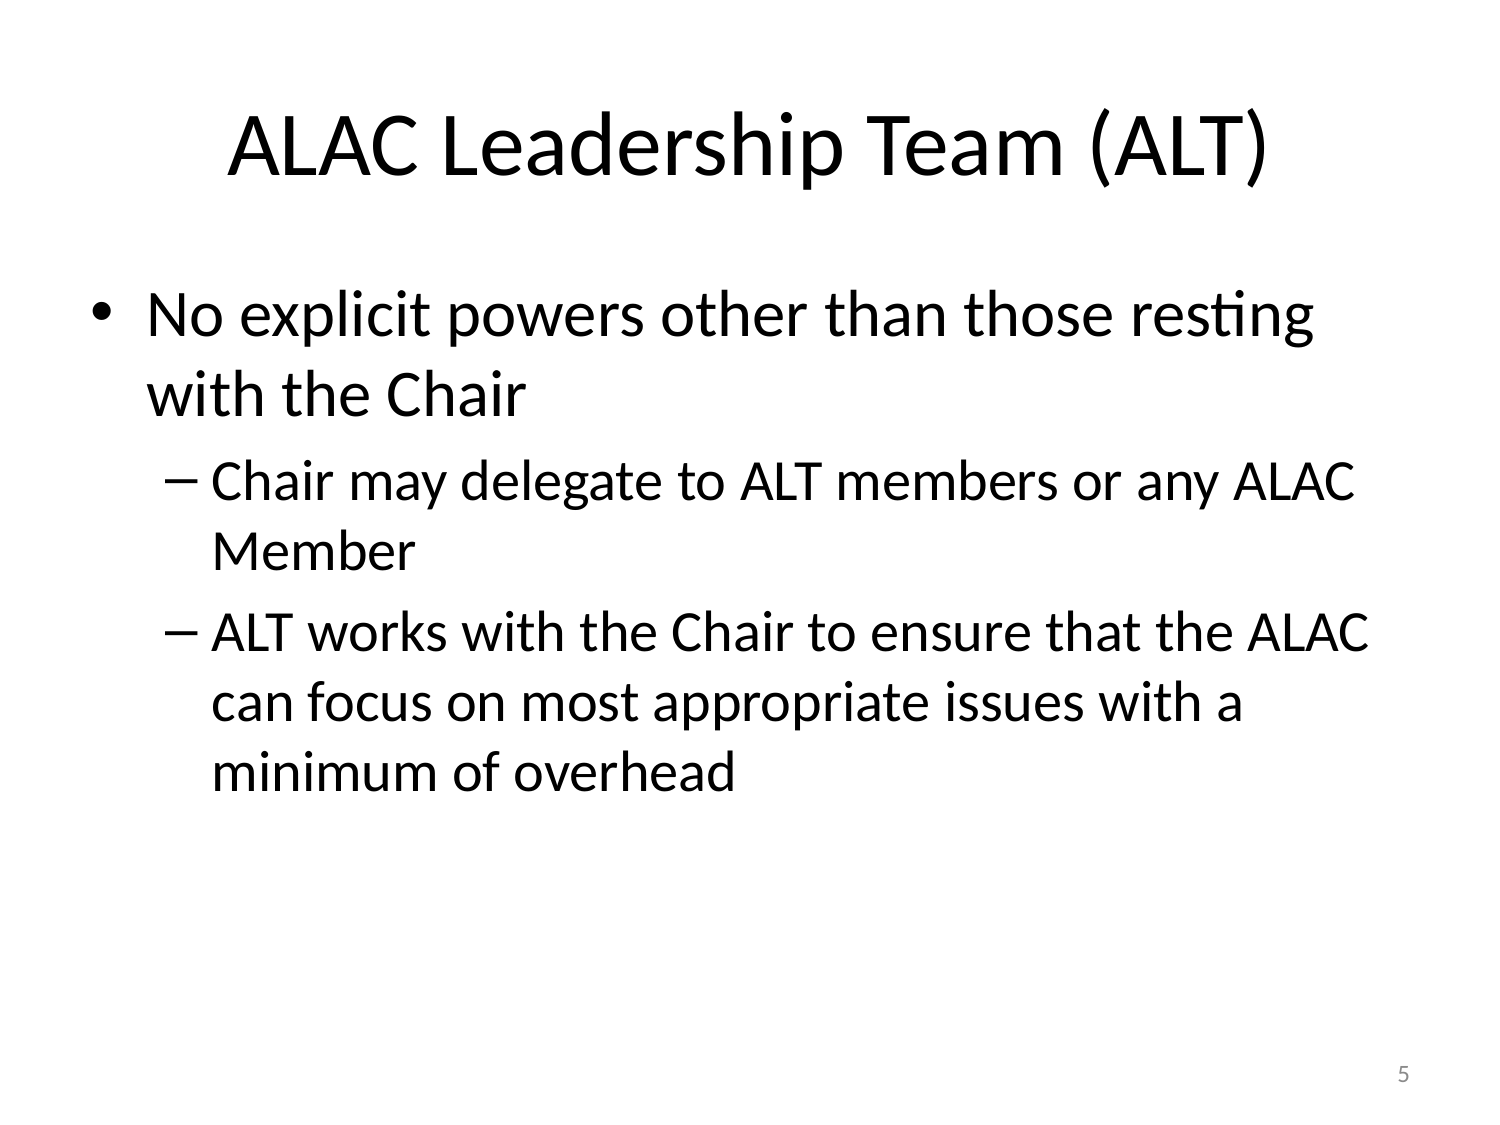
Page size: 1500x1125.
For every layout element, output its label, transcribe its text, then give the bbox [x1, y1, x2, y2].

slide_number 5 [1074, 1042, 1425, 1103]
title ALAC Leadership Team (ALT) [75, 45, 1425, 233]
list No explicit powers other than those resting with the Chair Chair may delegate to ALT members or any ALAC Member ALT works with the Chair to ensure that the ALAC can focus on most appropriate issues with a minimum of overhead [75, 262, 1425, 1005]
